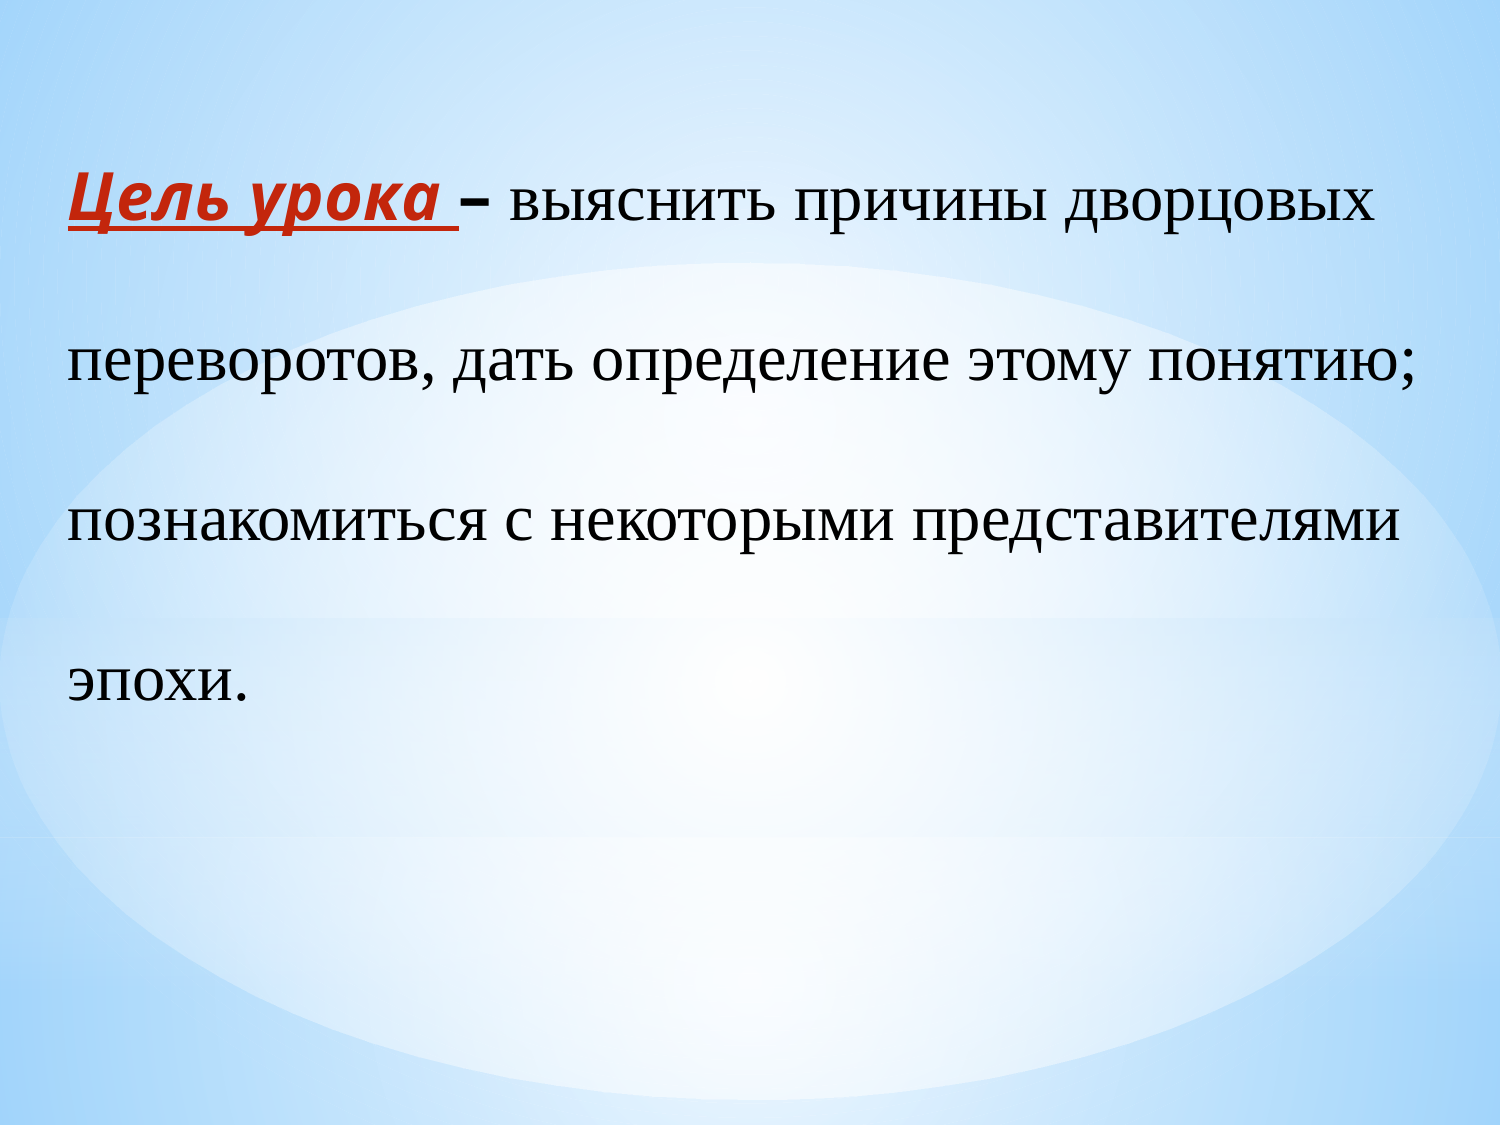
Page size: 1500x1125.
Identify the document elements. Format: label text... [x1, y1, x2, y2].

text_box Цель урока – выяснить причины дворцовых переворотов, дать определение этому понятию; познакомиться с некоторыми представителями эпохи. [53, 146, 1500, 722]
